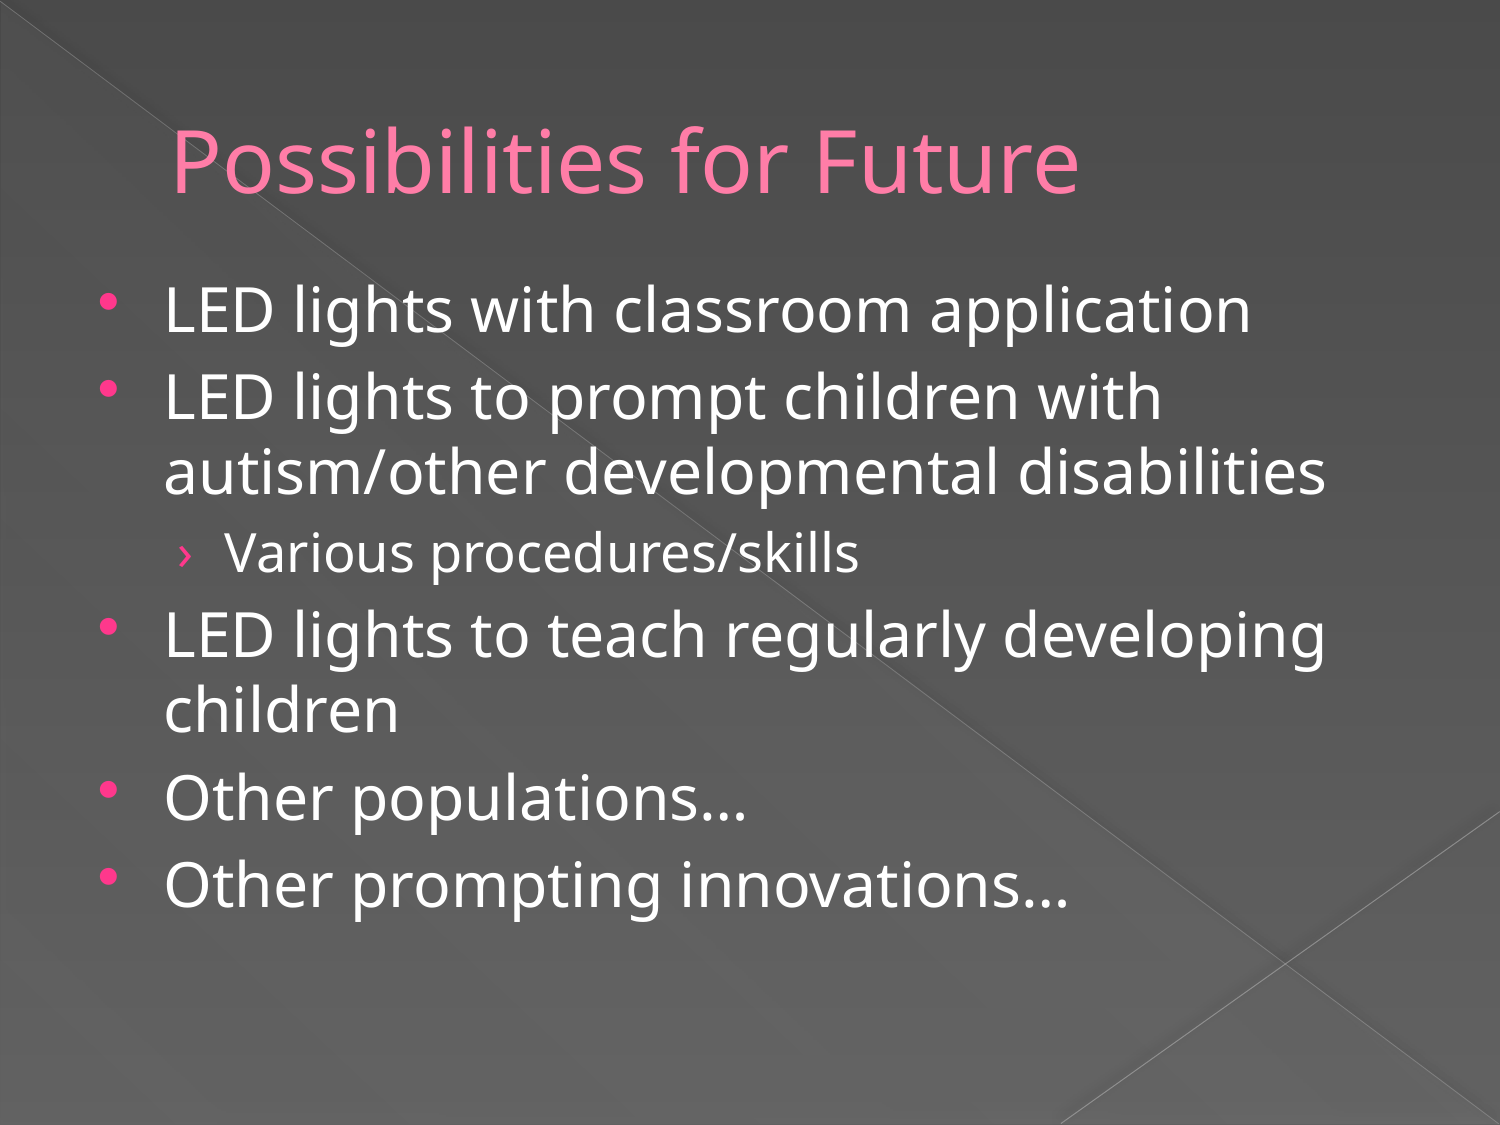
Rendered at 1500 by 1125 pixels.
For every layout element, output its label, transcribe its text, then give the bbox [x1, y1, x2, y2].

title Possibilities for Future [75, 43, 1425, 262]
list LED lights with classroom application LED lights to prompt children with autism/other developmental disabilities Various procedures/skills LED lights to teach regularly developing children Other populations… Other prompting innovations… [75, 262, 1425, 1013]
